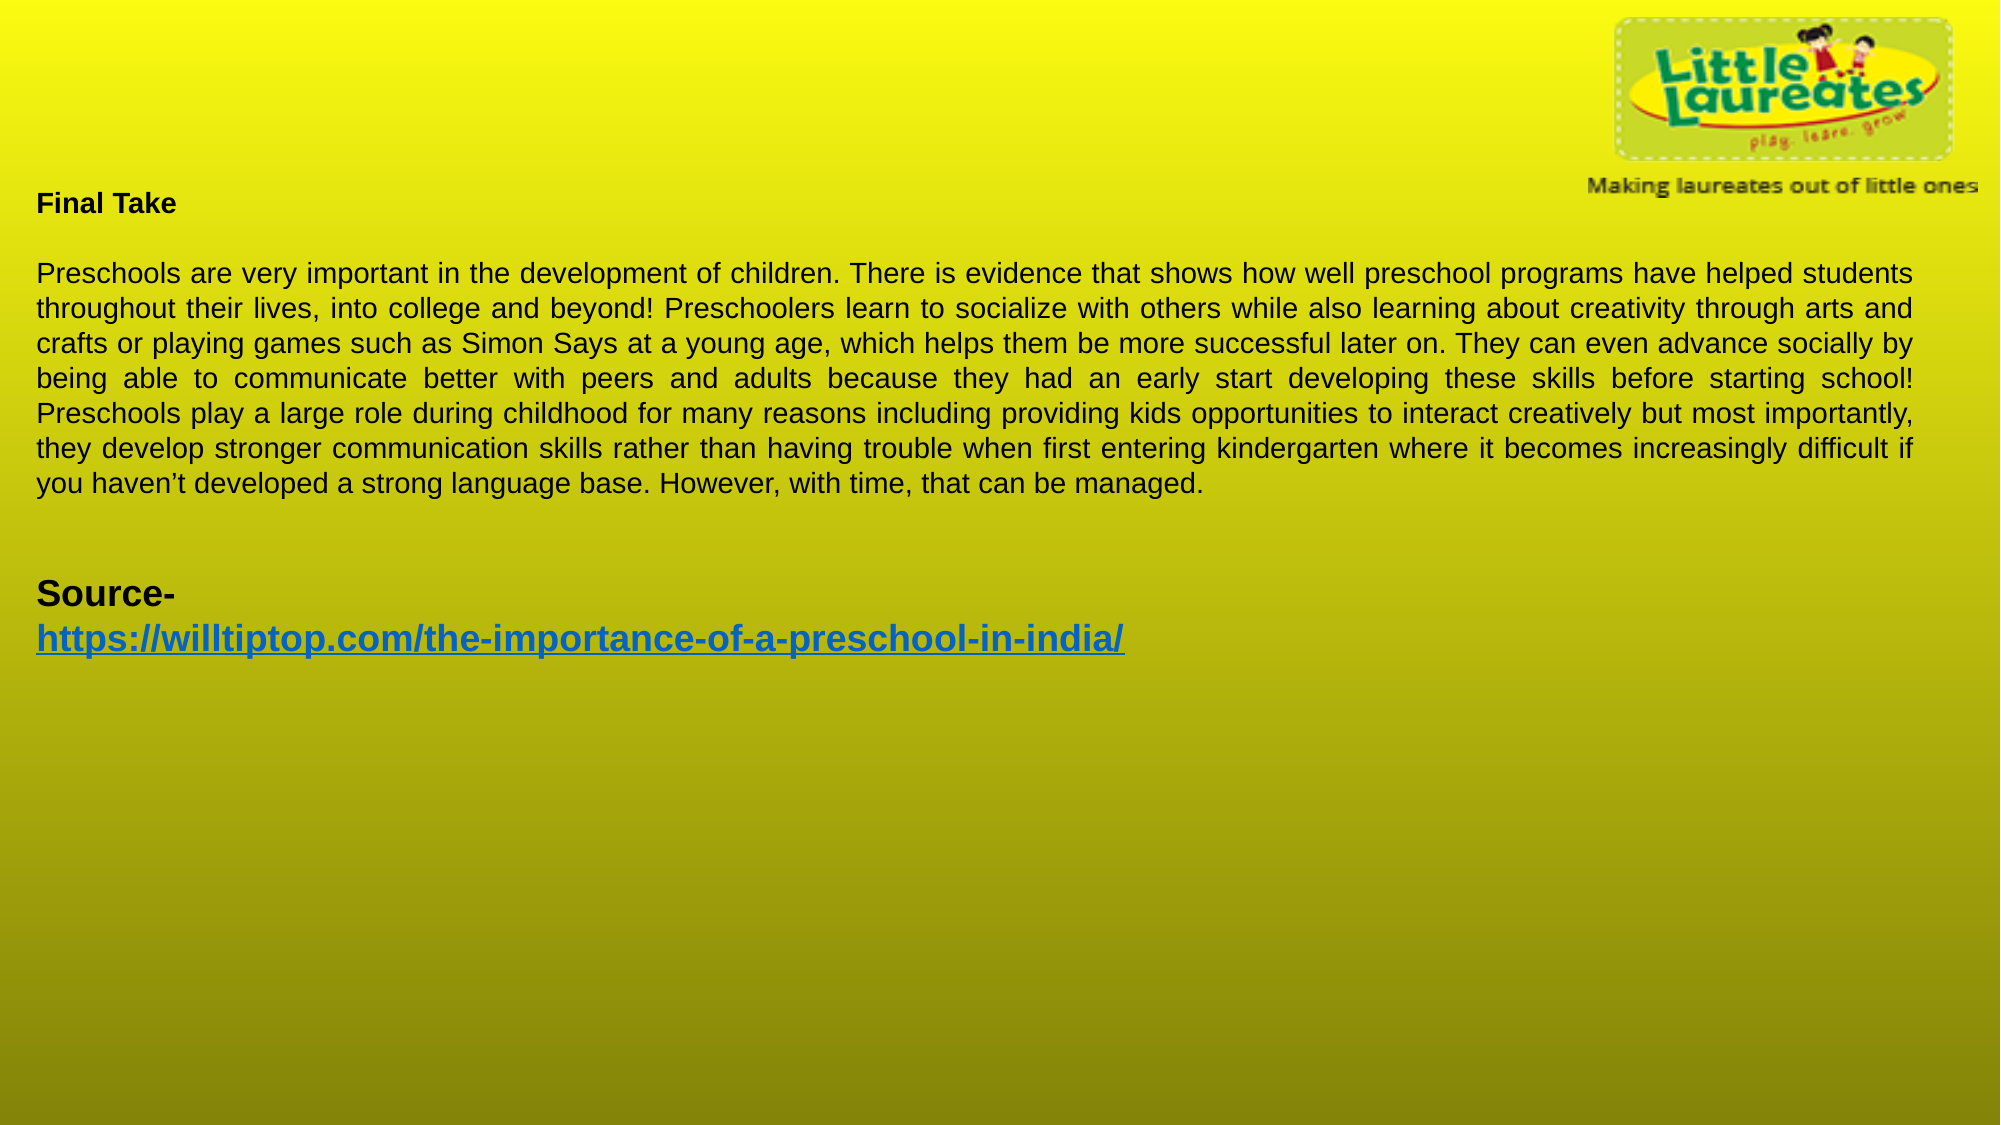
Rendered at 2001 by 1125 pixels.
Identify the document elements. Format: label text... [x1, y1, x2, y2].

picture [1588, 16, 1978, 198]
text_box Final Take Preschools are very important in the development of children. There is evidence that shows how well preschool programs have helped students throughout their lives, into college and beyond! Preschoolers learn to socialize with others while also learning about creativity through arts and crafts or playing games such as Simon Says at a young age, which helps them be more successful later on. They can even advance socially by being able to communicate better with peers and adults because they had an early start developing these skills before starting school! Preschools play a large role during childhood for many reasons including providing kids opportunities to interact creatively but most importantly, they develop stronger communication skills rather than having trouble when first entering kindergarten where it becomes increasingly difficult if you haven’t developed a strong language base. However, with time, that can be managed. Source- https://willtiptop.com/the-importance-of-a-preschool-in-india/ [21, 176, 1932, 667]
